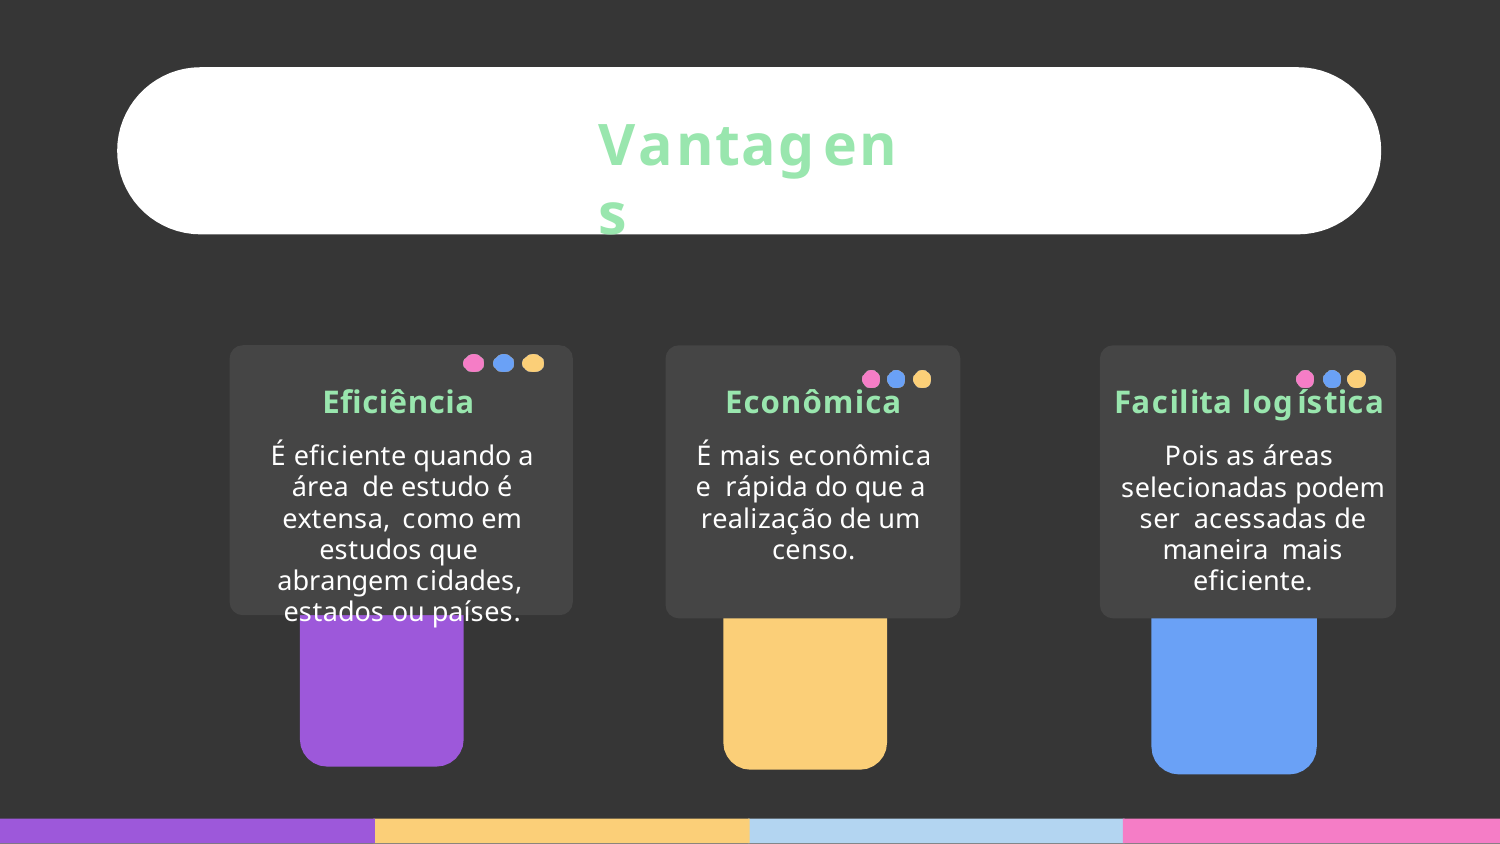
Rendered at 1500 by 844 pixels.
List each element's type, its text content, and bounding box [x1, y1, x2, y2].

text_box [229, 345, 574, 767]
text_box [1099, 345, 1397, 775]
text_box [665, 344, 961, 771]
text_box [0, 818, 1500, 844]
text_box [117, 67, 1382, 235]
title Vantagens [595, 105, 905, 250]
